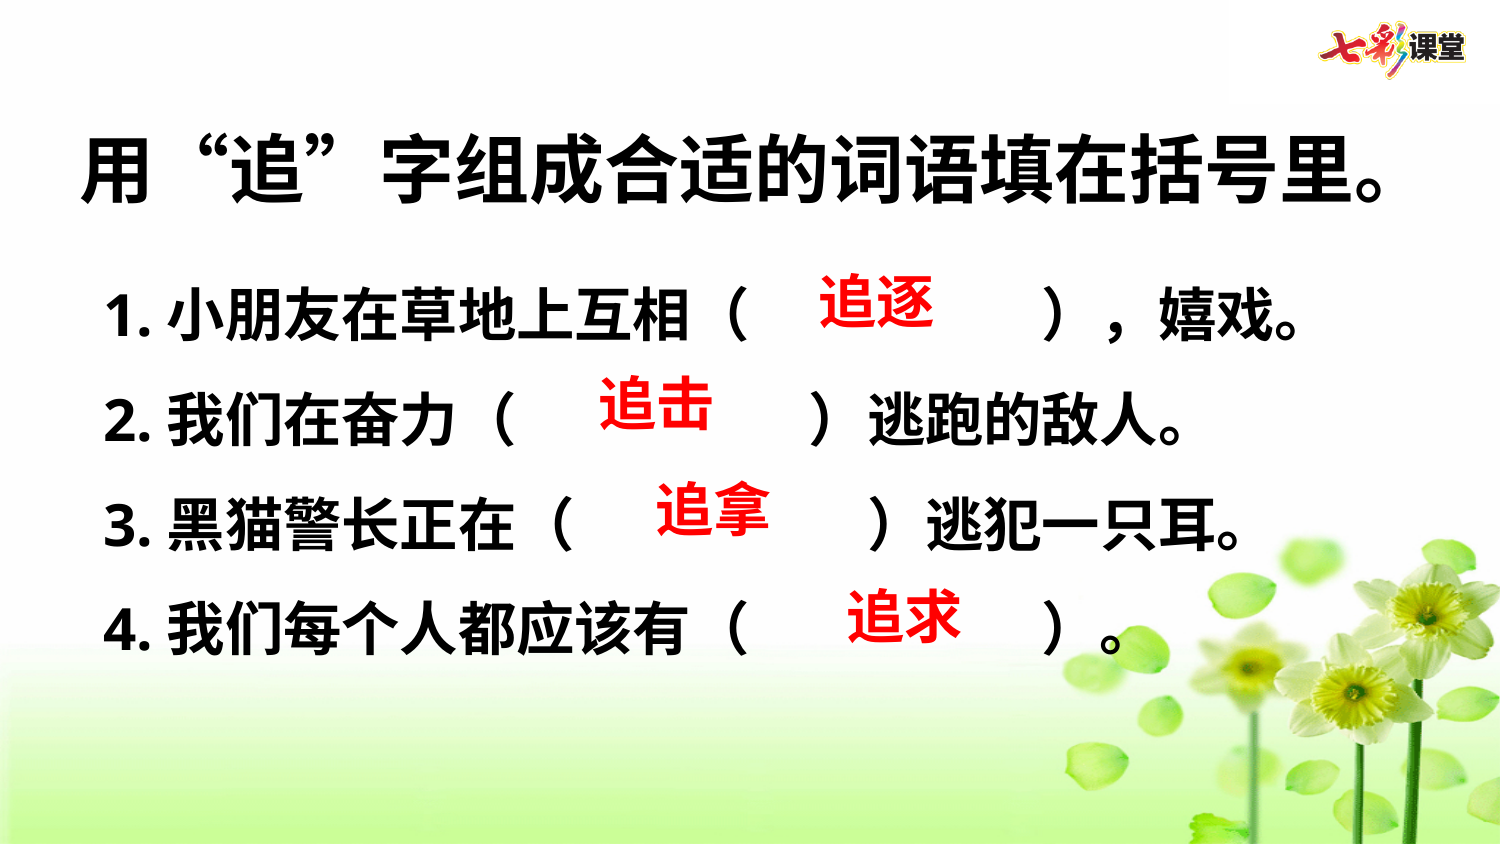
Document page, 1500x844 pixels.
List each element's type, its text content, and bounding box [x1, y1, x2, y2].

text_box 追击 [583, 359, 879, 445]
text_box 追求 [831, 572, 1127, 657]
text_box 用“追”字组成合适的词语填在括号里。 [64, 114, 1430, 220]
text_box 1.小朋友在草地上互相（ ），嬉戏。 2.我们在奋力（ ）逃跑的敌人。 3.黑猫警长正在（ ）逃犯一只耳。 4.我们每个人都应该有（ ）。 [88, 235, 1405, 670]
text_box 追逐 [803, 258, 1099, 343]
picture [0, 0, 1500, 844]
text_box 追拿 [641, 466, 830, 551]
